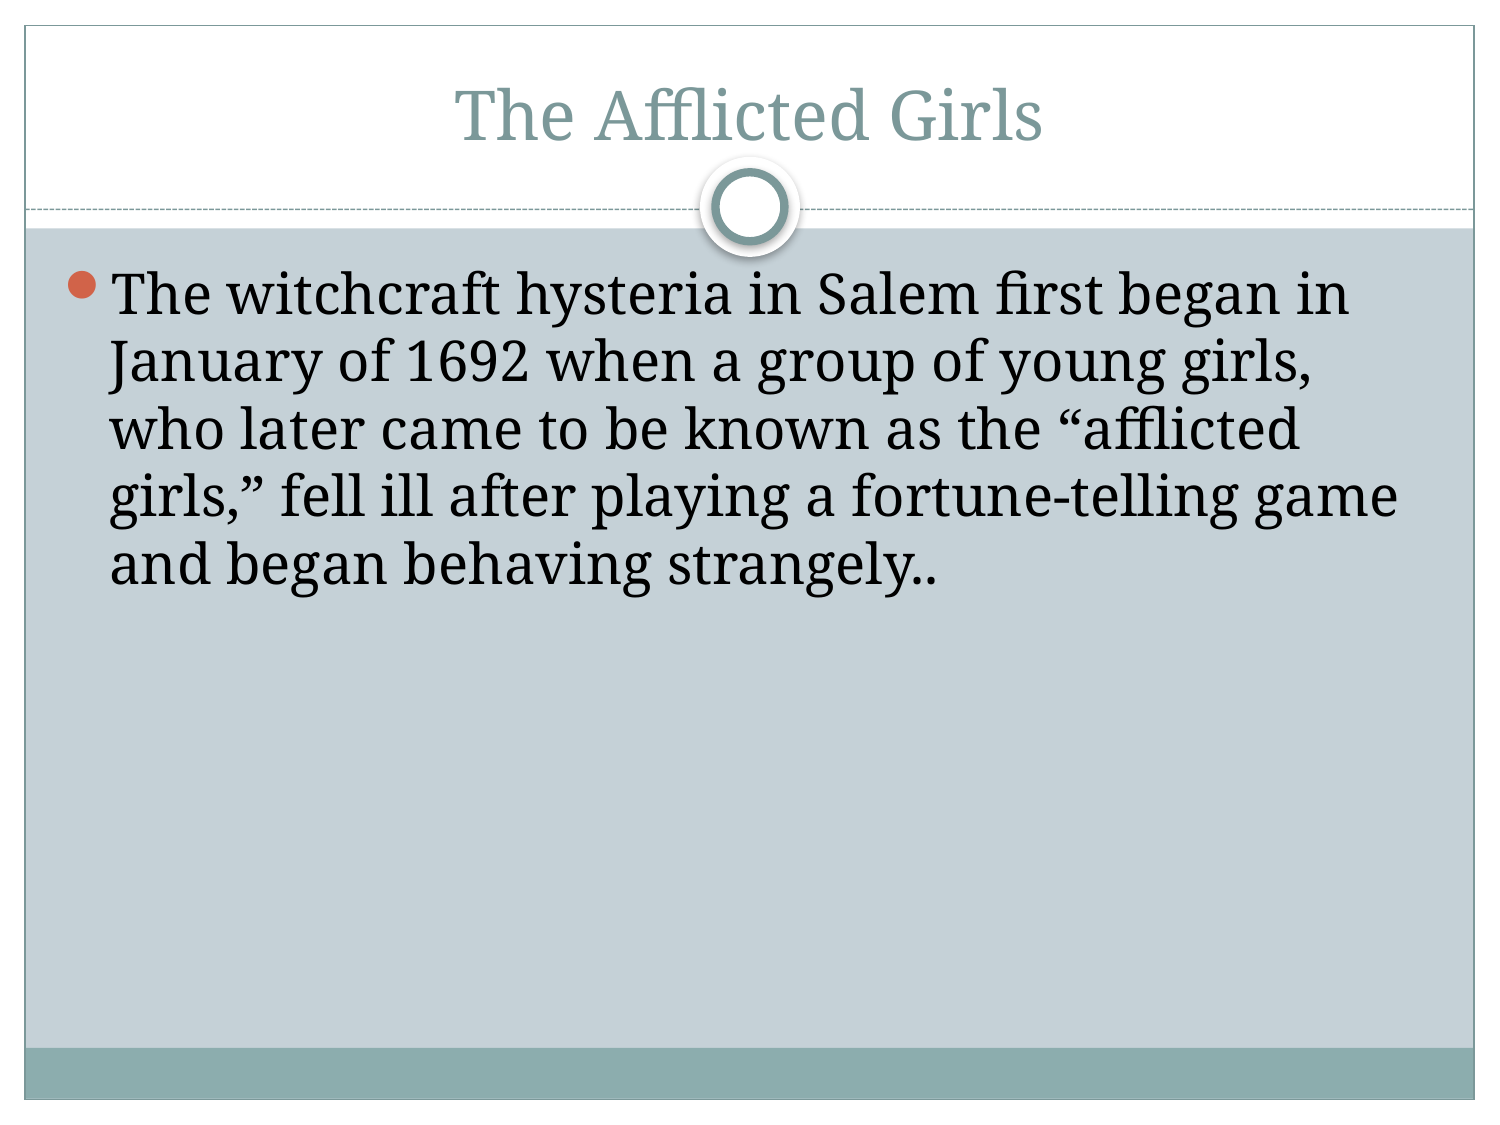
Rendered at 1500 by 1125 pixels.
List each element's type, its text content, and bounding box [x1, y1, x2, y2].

list The witchcraft hysteria in Salem first began in January of 1692 when a group of young girls, who later came to be known as the “afflicted girls,” fell ill after playing a fortune-telling game and began behaving strangely.. [49, 250, 1445, 1001]
title The Afflicted Girls [49, 37, 1450, 162]
